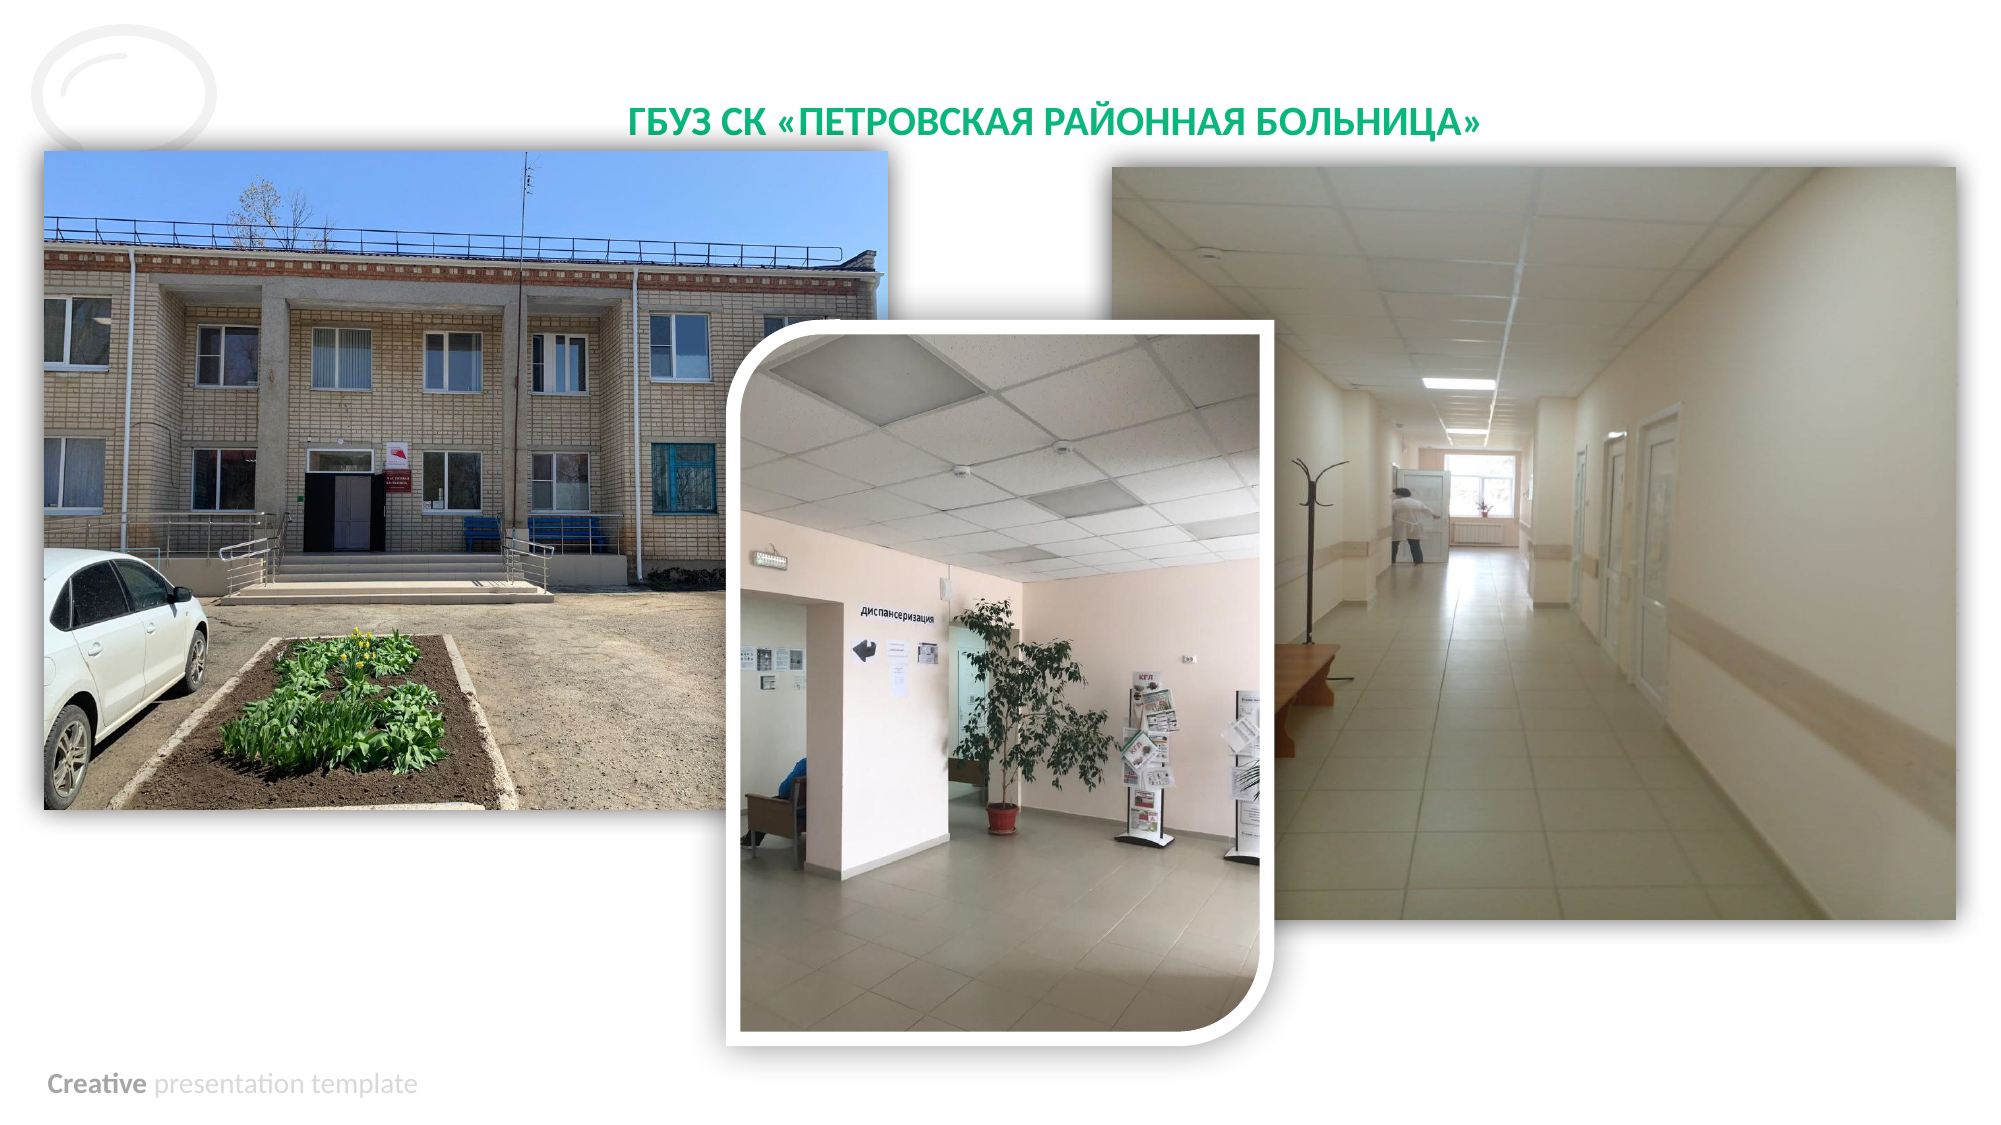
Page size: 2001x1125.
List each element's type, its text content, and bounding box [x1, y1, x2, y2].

picture [44, 151, 1956, 1039]
text_box ГБУЗ СК «ПЕТРОВСКАЯ РАЙОННАЯ БОЛЬНИЦА» [195, 86, 1918, 151]
